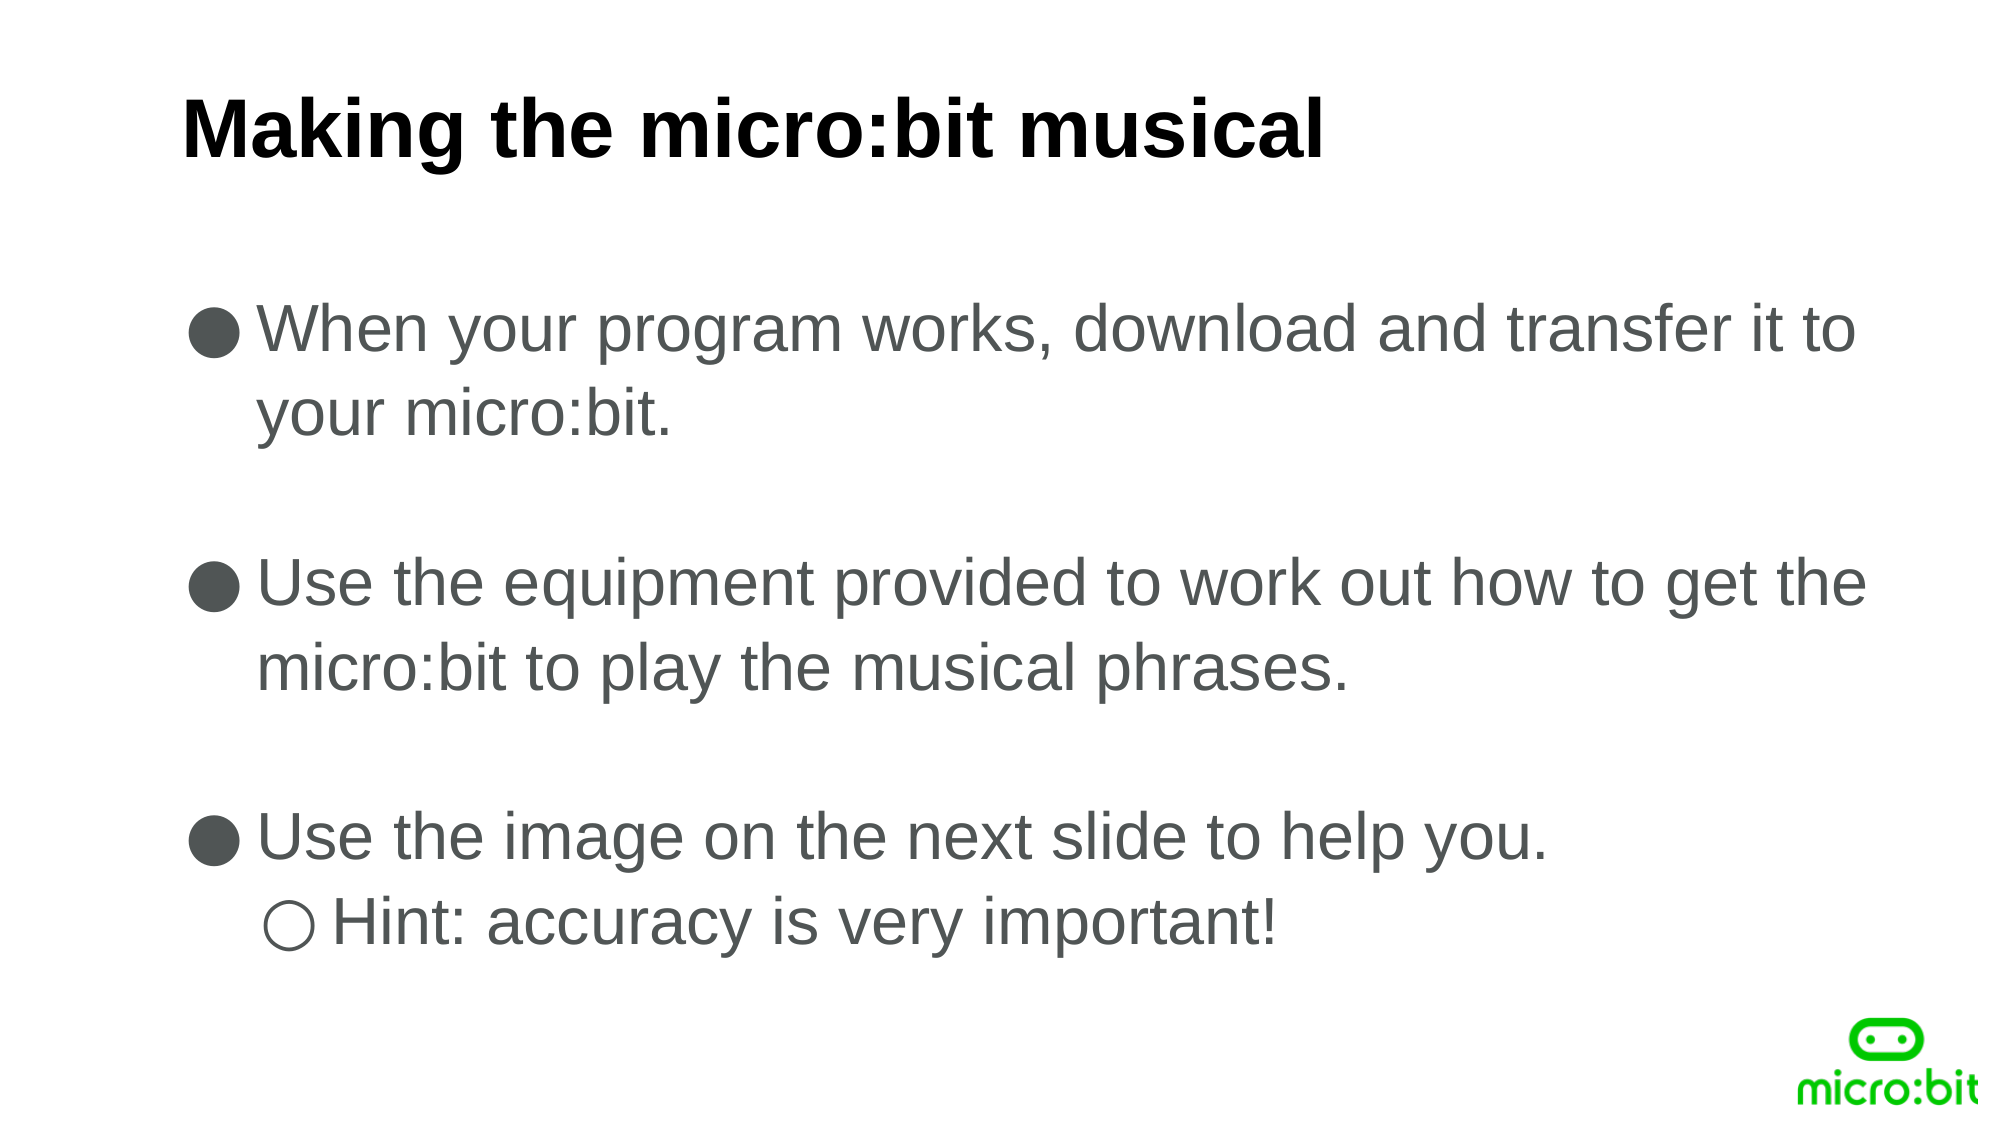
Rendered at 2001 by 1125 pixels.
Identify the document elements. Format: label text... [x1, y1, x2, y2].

picture [1797, 1017, 1978, 1106]
text_box Making the micro:bit musical When your program works, download and transfer it to your micro:bit. Use the equipment provided to work out how to get the micro:bit to play the musical phrases. Use the image on the next slide to help you. Hint: accuracy is very important! [166, 60, 1982, 884]
